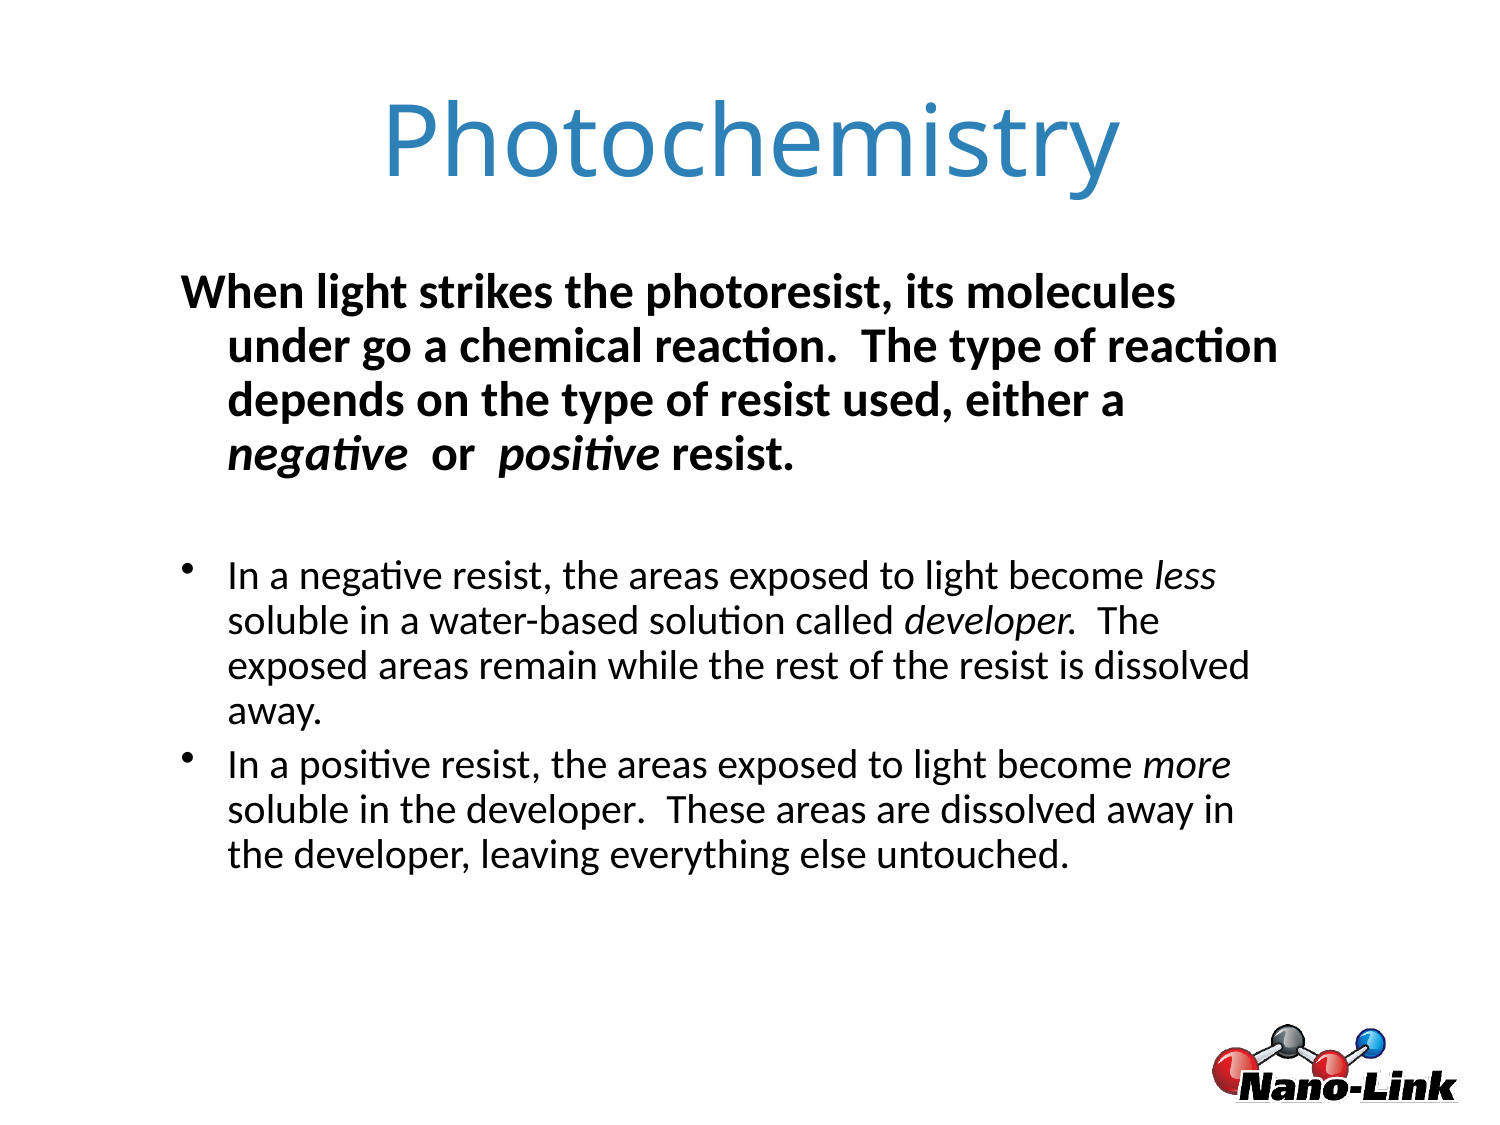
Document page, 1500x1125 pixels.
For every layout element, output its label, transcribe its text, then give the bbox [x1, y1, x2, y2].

title Photochemistry [75, 69, 1426, 184]
picture [1212, 1024, 1463, 1103]
list When light strikes the photoresist, its molecules under go a chemical reaction. The type of reaction depends on the type of resist used, either a negative or positive resist. In a negative resist, the areas exposed to light become less soluble in a water-based solution called developer. The exposed areas remain while the rest of the resist is dissolved away. In a positive resist, the areas exposed to light become more soluble in the developer. These areas are dissolved away in the developer, leaving everything else untouched. [165, 258, 1312, 945]
